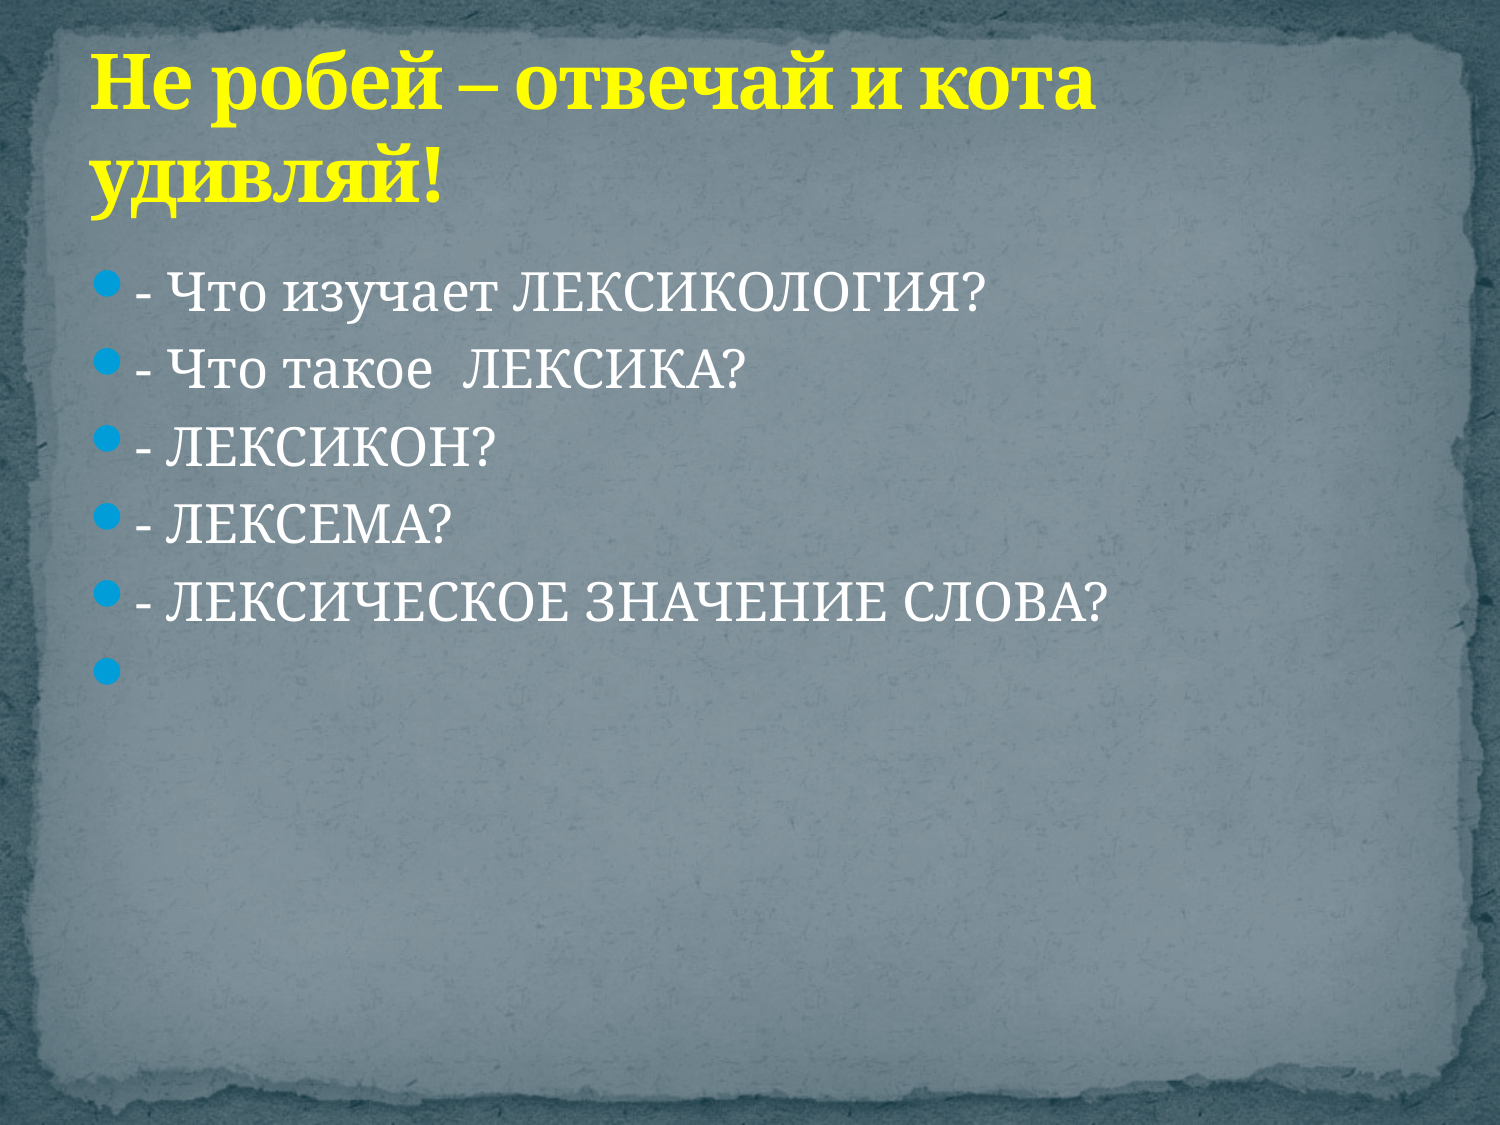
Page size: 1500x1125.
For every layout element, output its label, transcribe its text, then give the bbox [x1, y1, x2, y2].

list - Что изучает ЛЕКСИКОЛОГИЯ? - Что такое ЛЕКСИКА? - ЛЕКСИКОН? - ЛЕКСЕМА? - ЛЕКСИЧЕСКОЕ ЗНАЧЕНИЕ СЛОВА? [75, 249, 1425, 1000]
title Не робей – отвечай и кота удивляй! [74, 24, 1425, 225]
